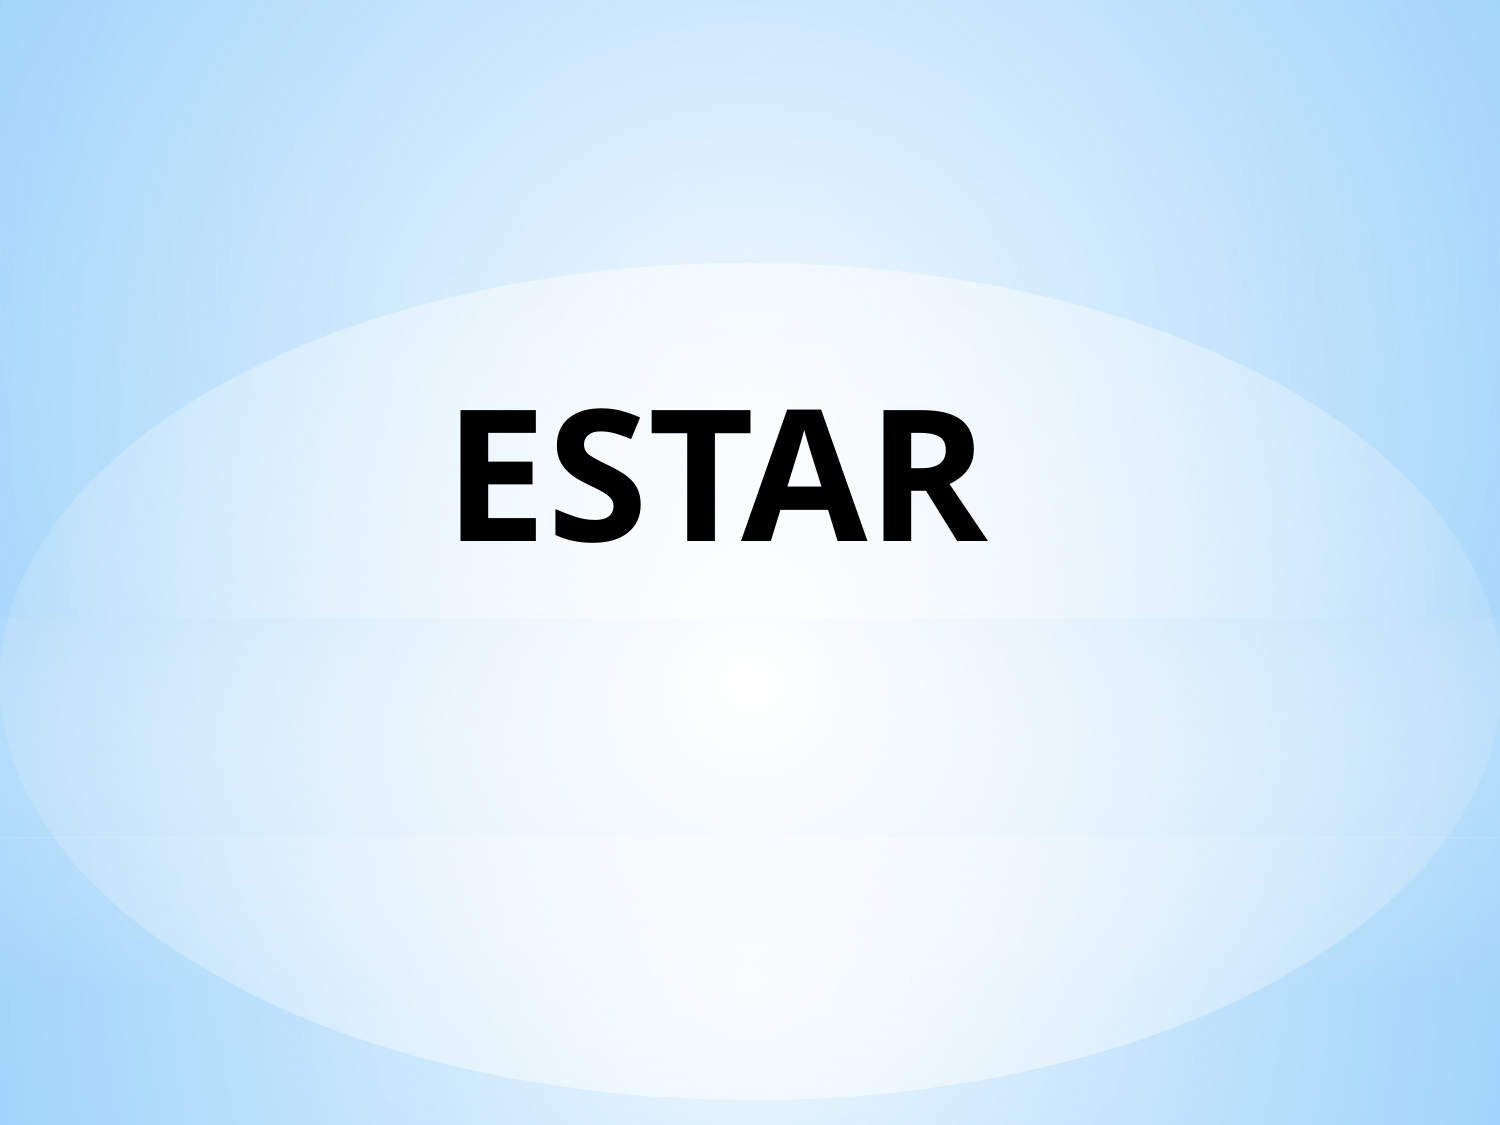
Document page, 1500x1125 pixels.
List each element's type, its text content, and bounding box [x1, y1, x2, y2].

text_box ESTAR [429, 351, 1004, 586]
